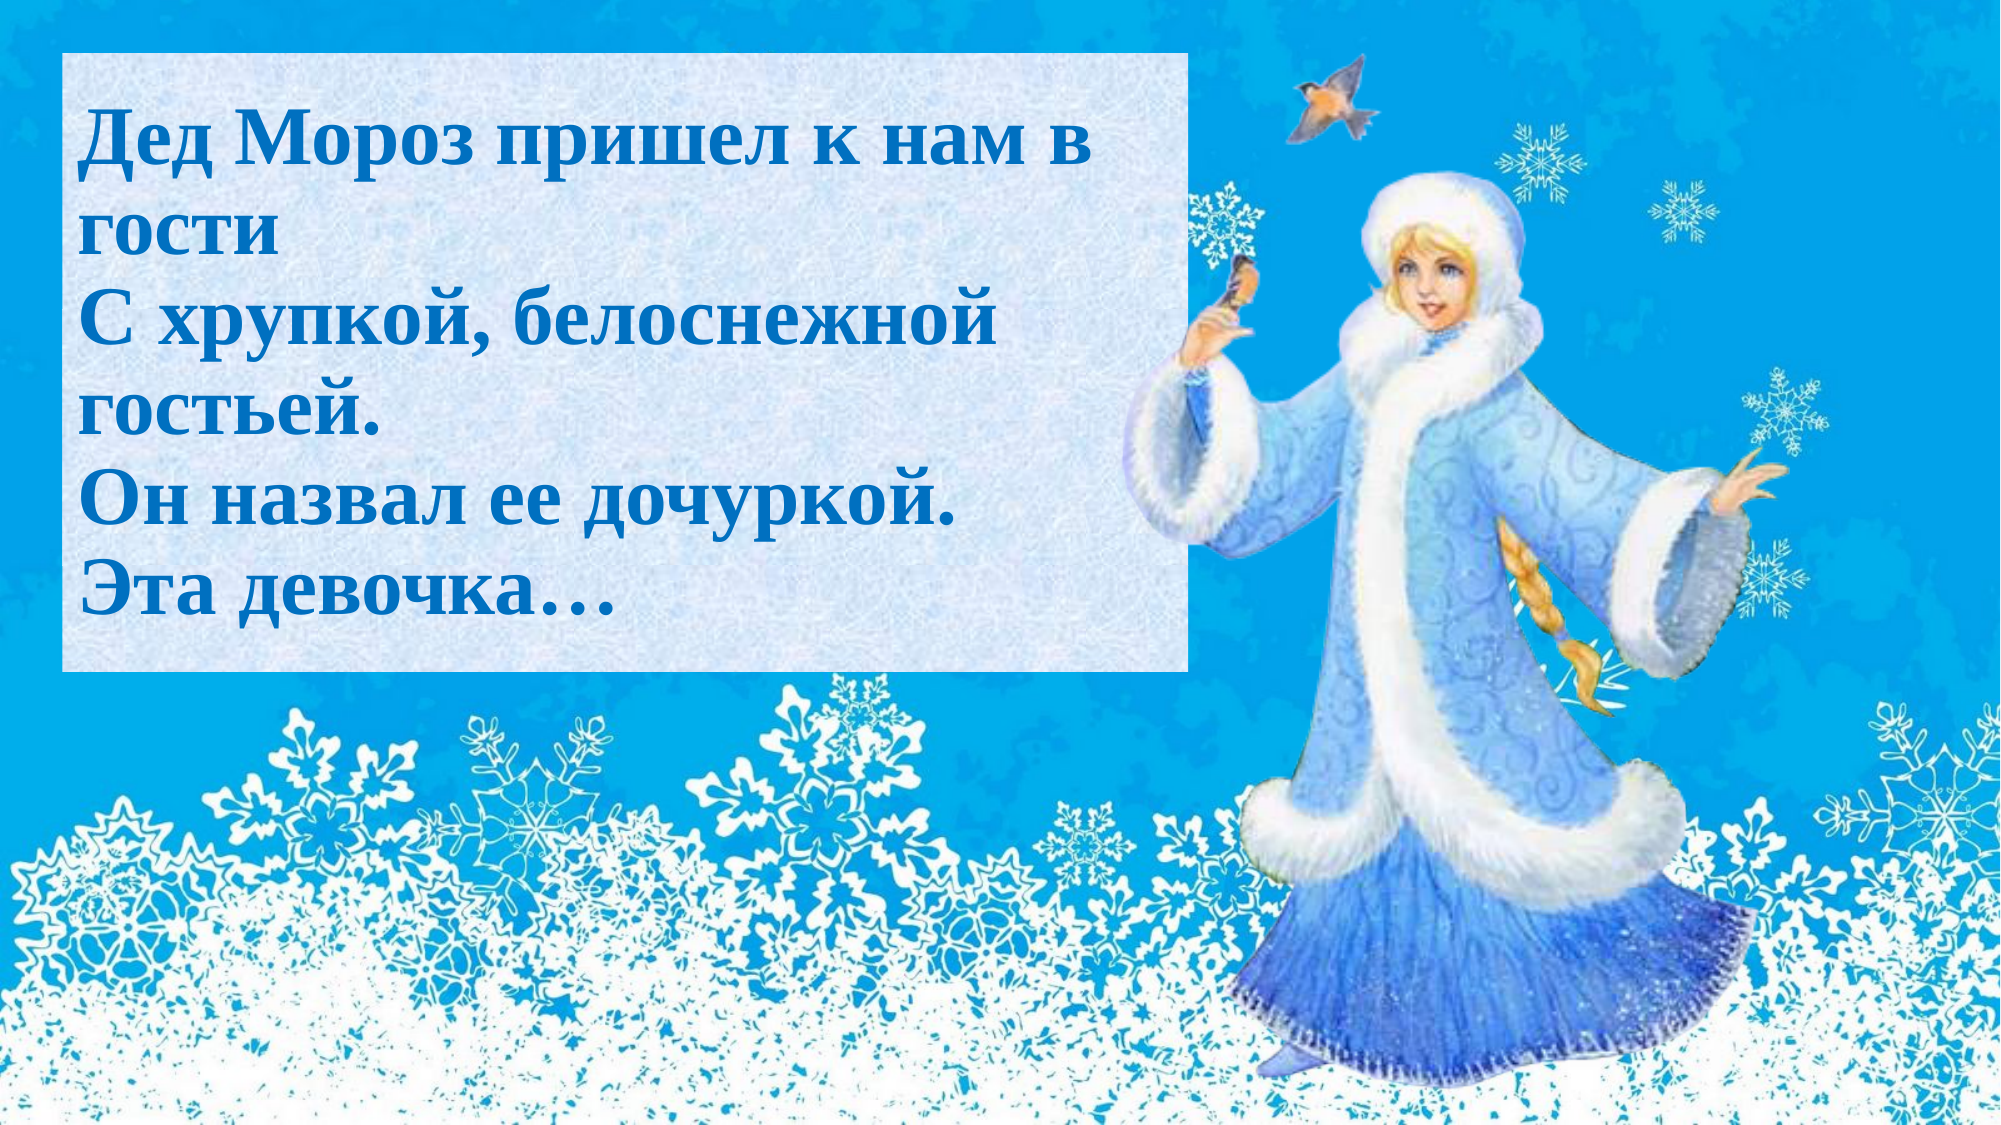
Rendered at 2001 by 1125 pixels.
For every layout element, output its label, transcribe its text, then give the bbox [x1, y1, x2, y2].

picture [1648, 181, 1719, 243]
picture [1495, 123, 1587, 203]
title Дед Мороз пришел к нам в гости С хрупкой, белоснежной гостьей. Он назвал ее дочуркой. Эта девочка… [62, 53, 1083, 672]
picture [0, 54, 2001, 1125]
picture [1286, 54, 1380, 144]
